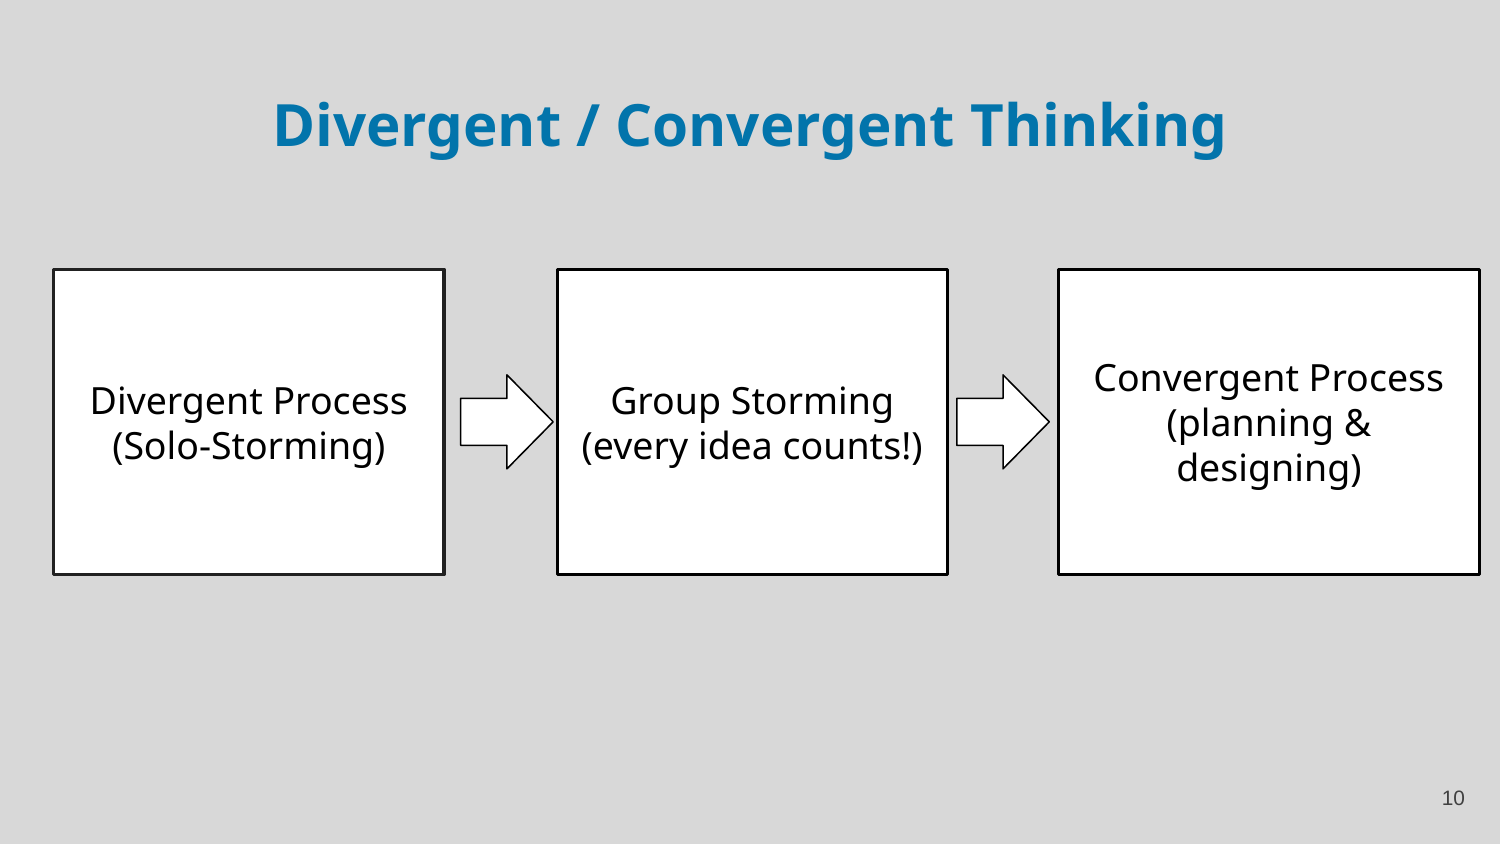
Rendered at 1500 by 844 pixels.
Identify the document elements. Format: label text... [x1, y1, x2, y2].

text_box [460, 374, 554, 469]
text_box Divergent Process (Solo-Storming) [53, 269, 444, 575]
title Divergent / Convergent Thinking [51, 72, 1449, 167]
text_box [956, 374, 1050, 469]
text_box Group Storming (every idea counts!) [557, 269, 948, 575]
text_box Convergent Process (planning & designing) [1058, 269, 1480, 575]
slide_number ‹#› [1389, 764, 1480, 830]
